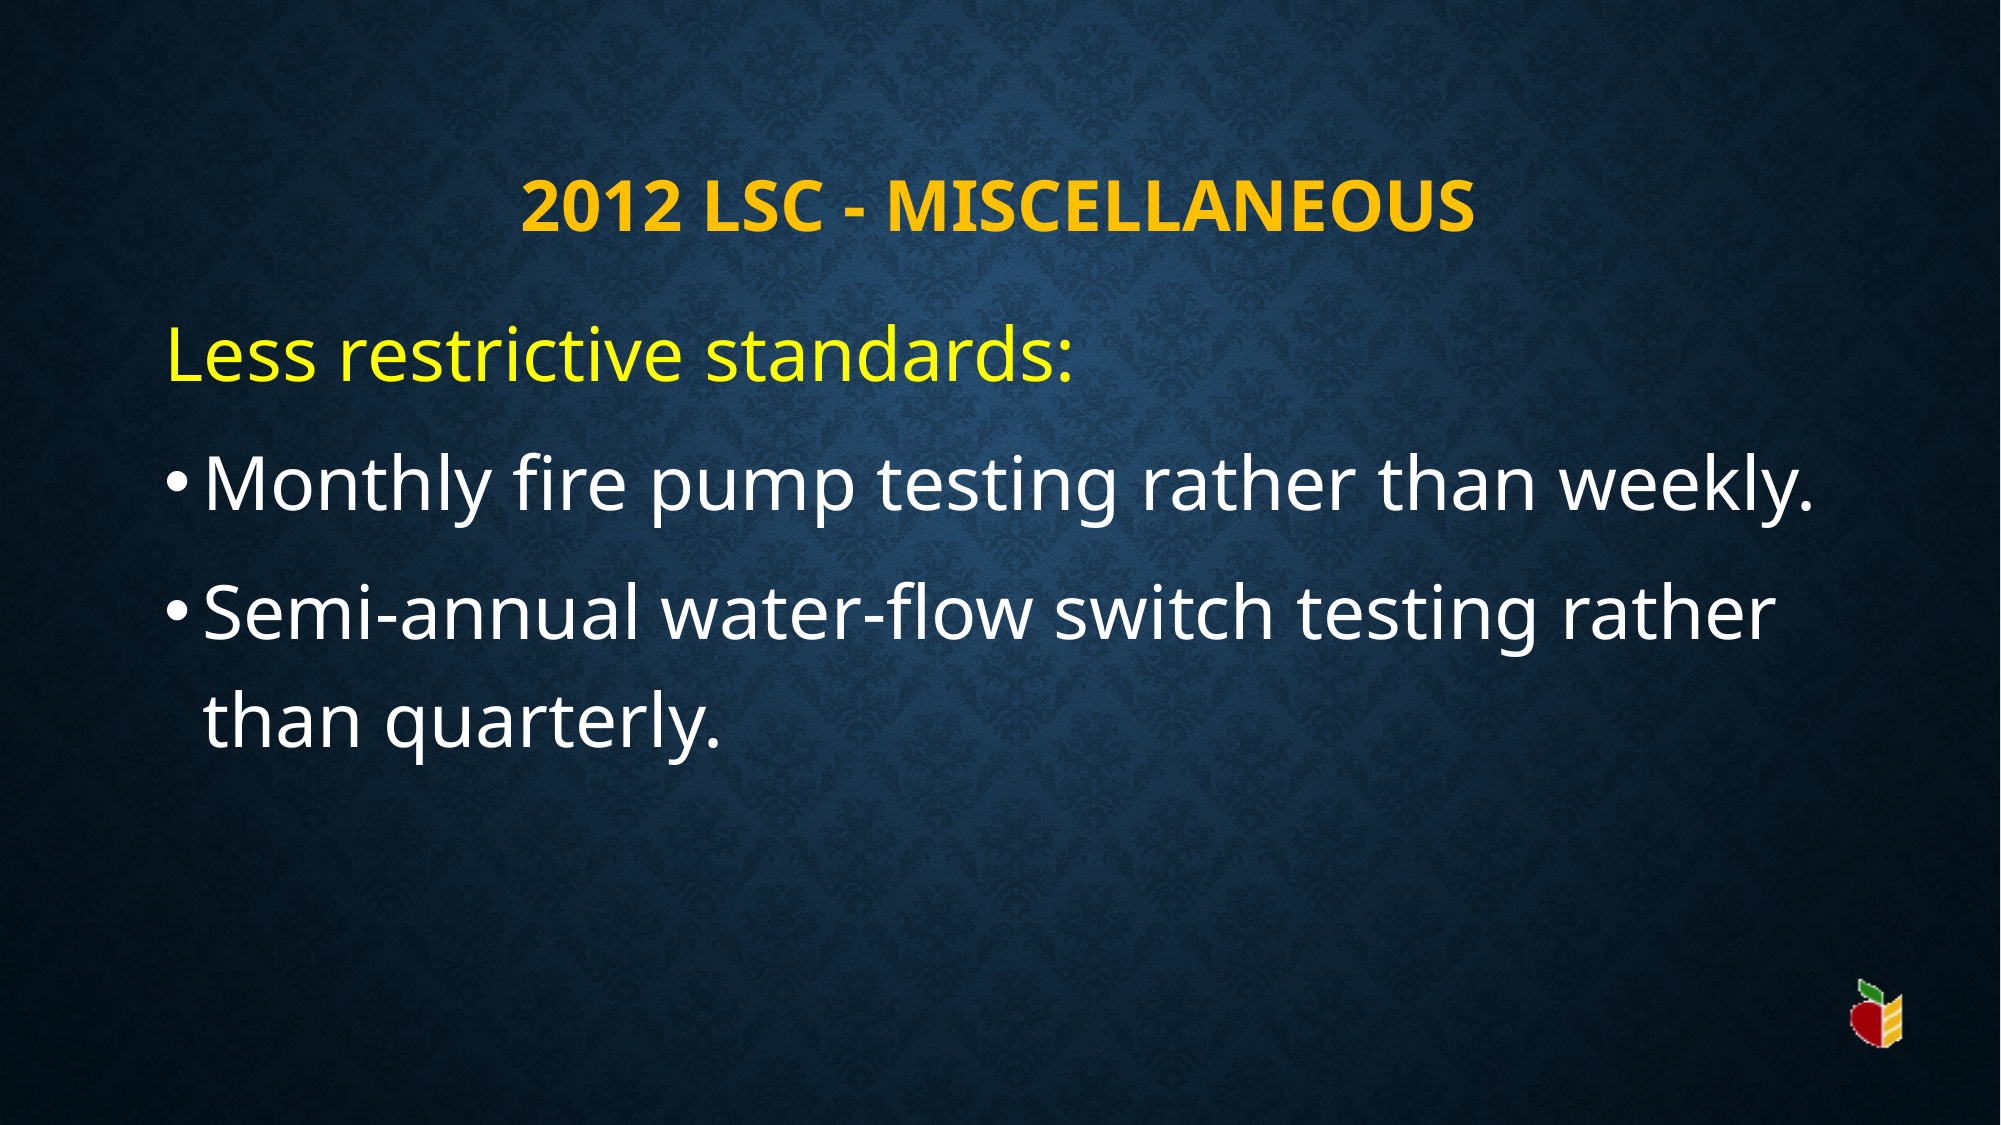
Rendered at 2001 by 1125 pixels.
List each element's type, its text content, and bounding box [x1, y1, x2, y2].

picture [1847, 976, 1907, 1051]
title 2012 lsc - miscellaneous [149, 99, 1849, 281]
list Less restrictive standards: Monthly fire pump testing rather than weekly. Semi-annual water-flow switch testing rather than quarterly. [149, 281, 1849, 950]
